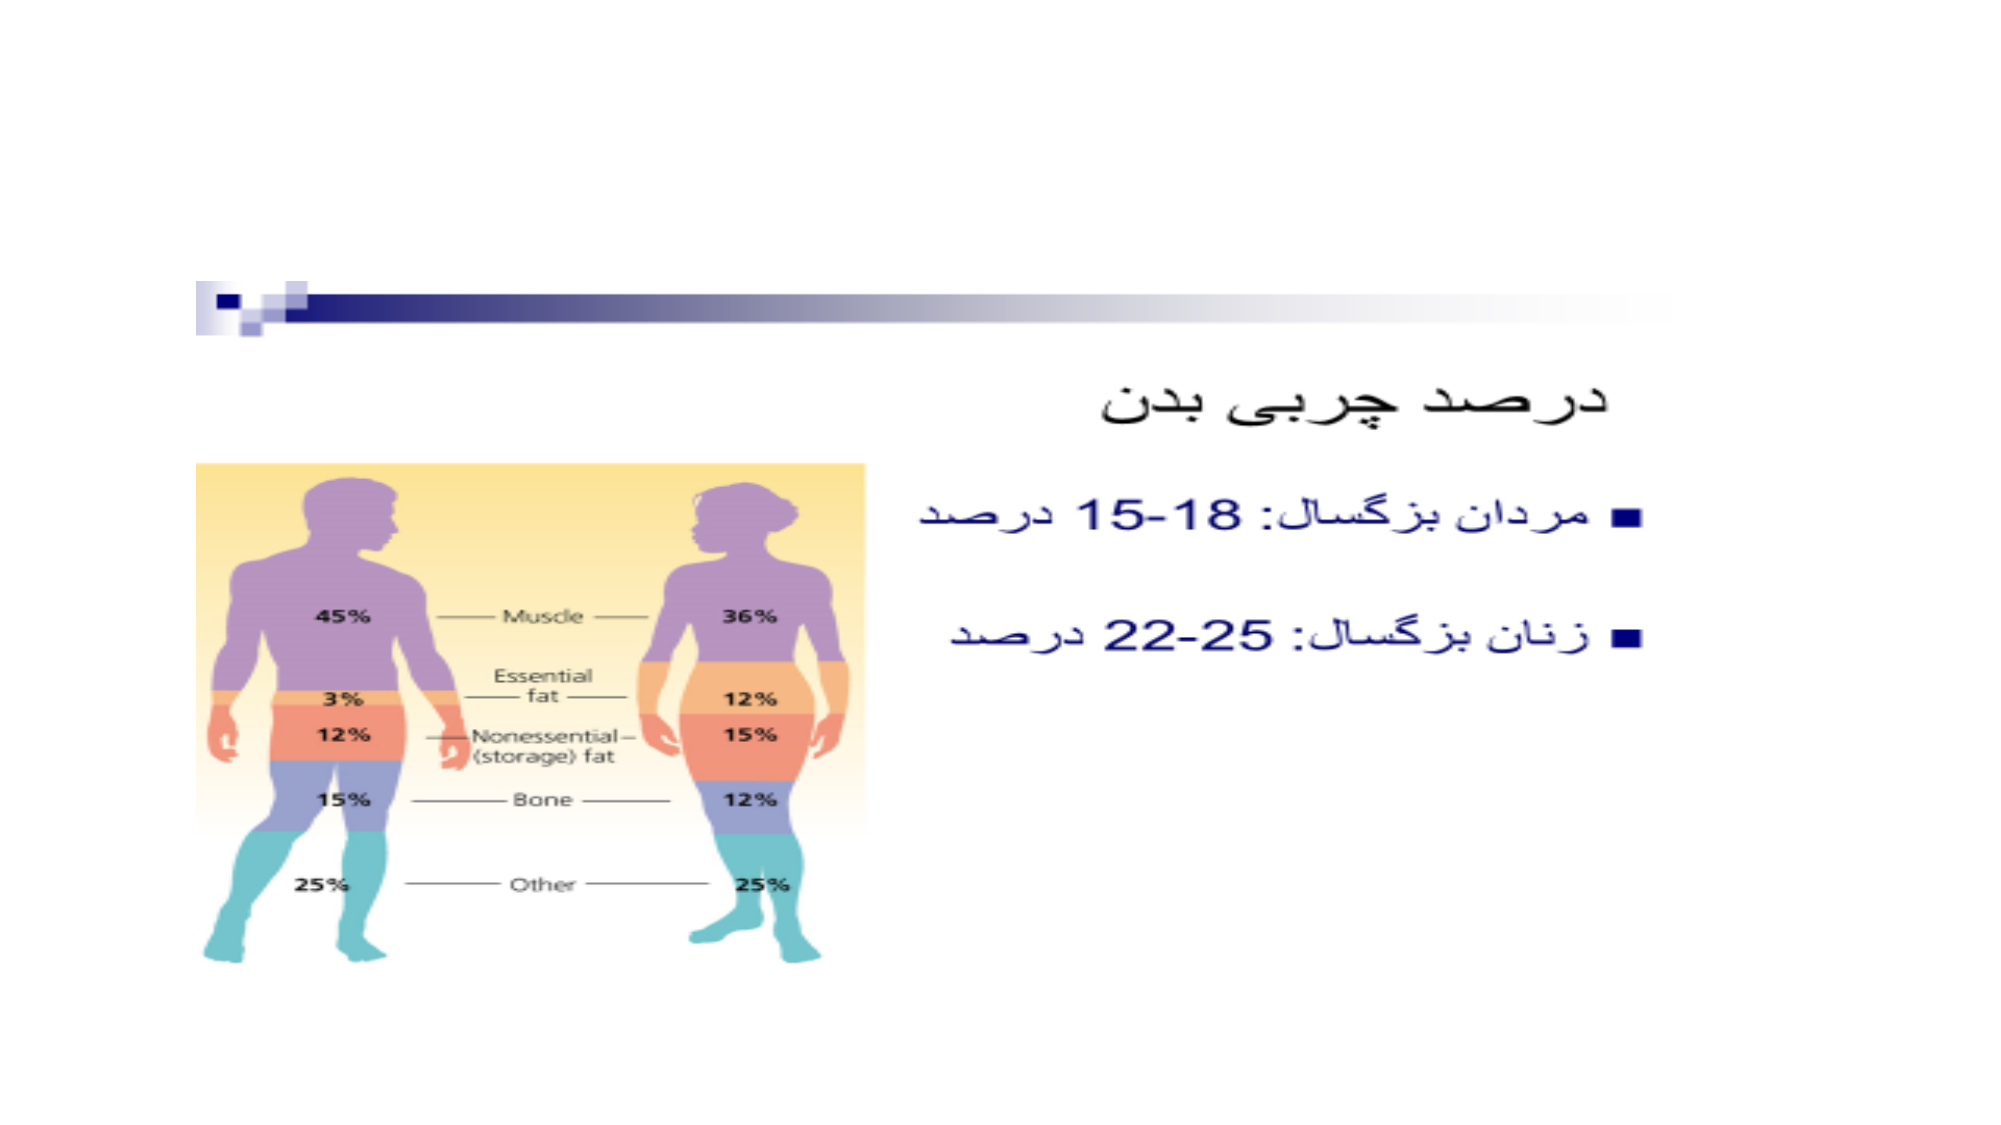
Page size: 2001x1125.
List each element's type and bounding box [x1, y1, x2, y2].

picture [196, 281, 1697, 987]
